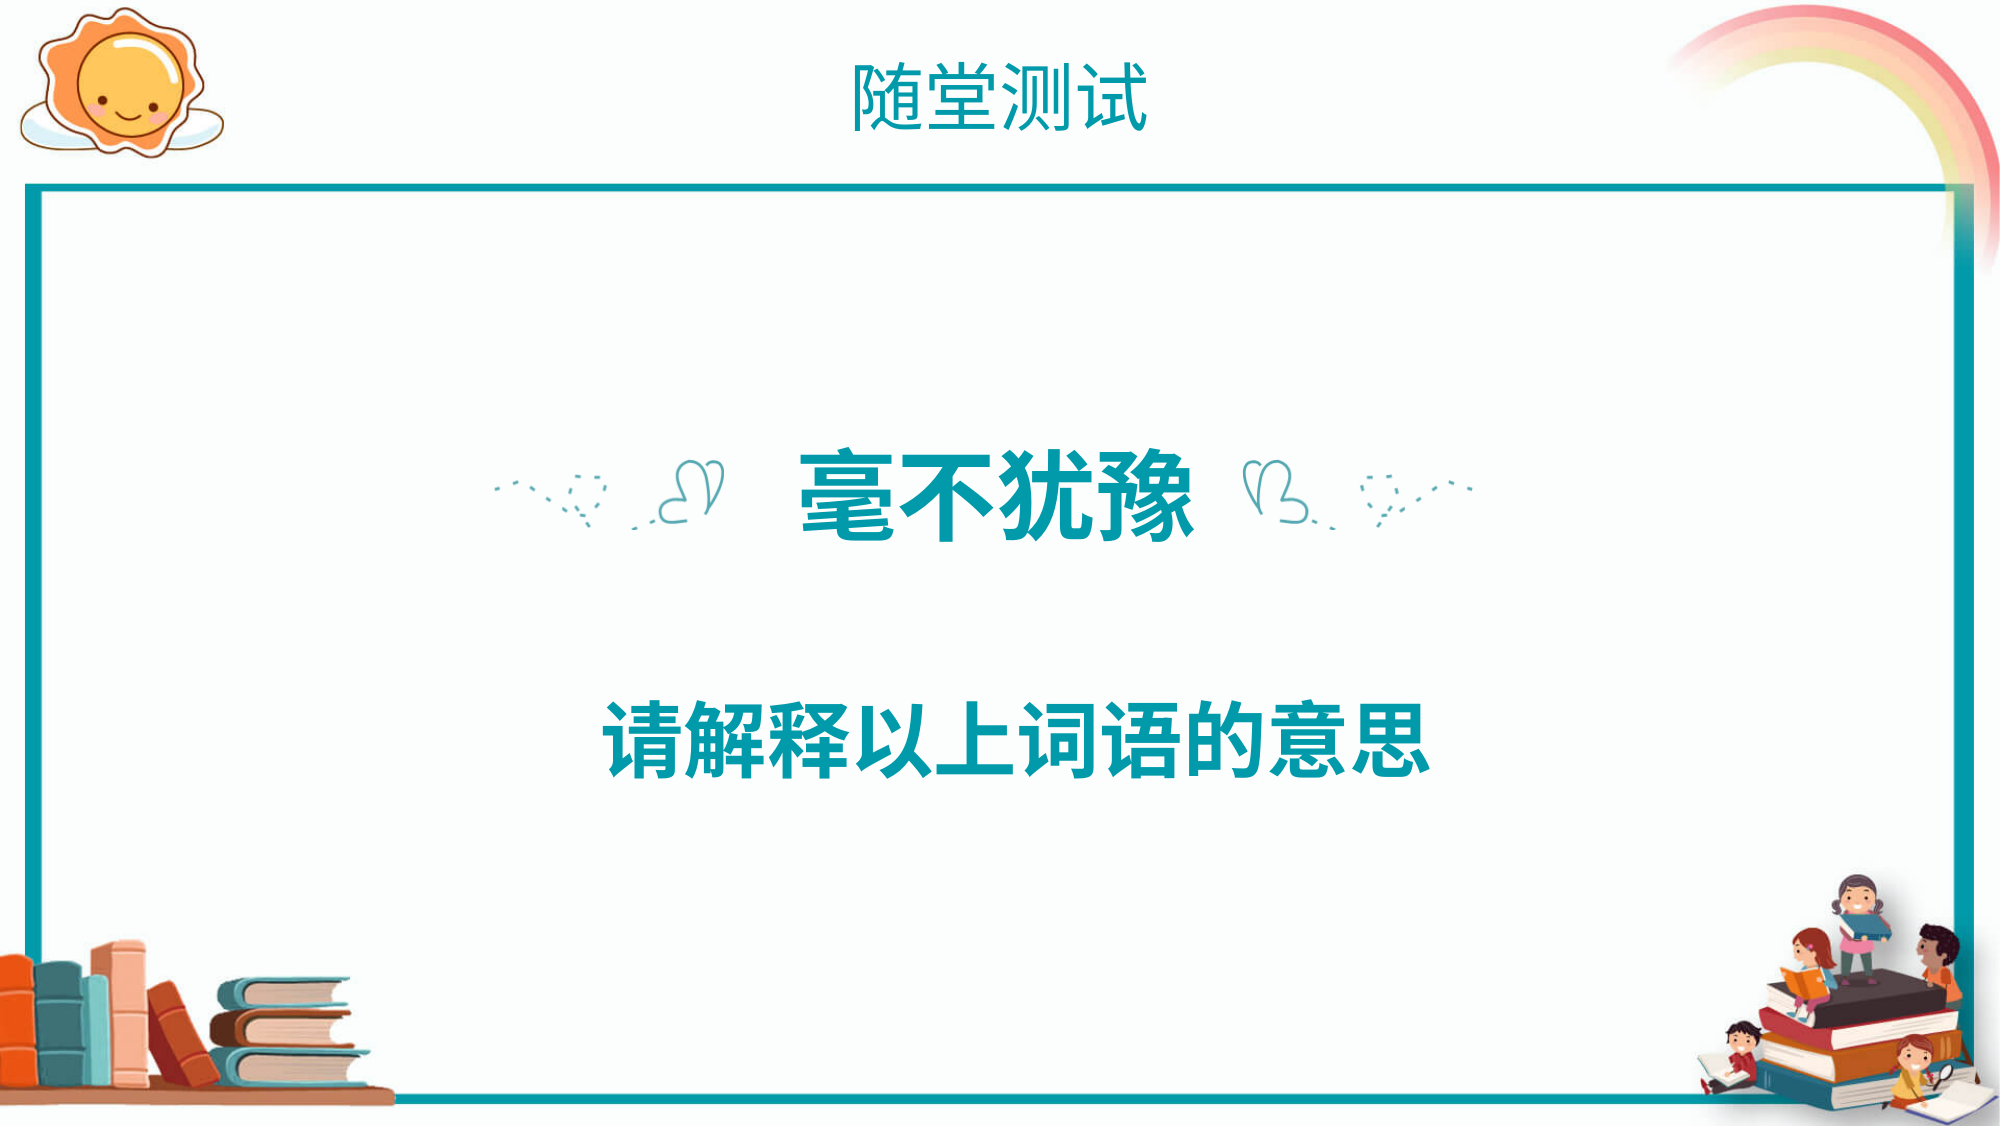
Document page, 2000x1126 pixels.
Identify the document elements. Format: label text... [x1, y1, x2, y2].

text_box 随堂测试 [732, 49, 1267, 140]
text_box 请解释以上词语的意思 [585, 680, 1482, 796]
text_box 毫不犹豫 [781, 426, 1267, 561]
picture [0, 0, 2000, 1126]
